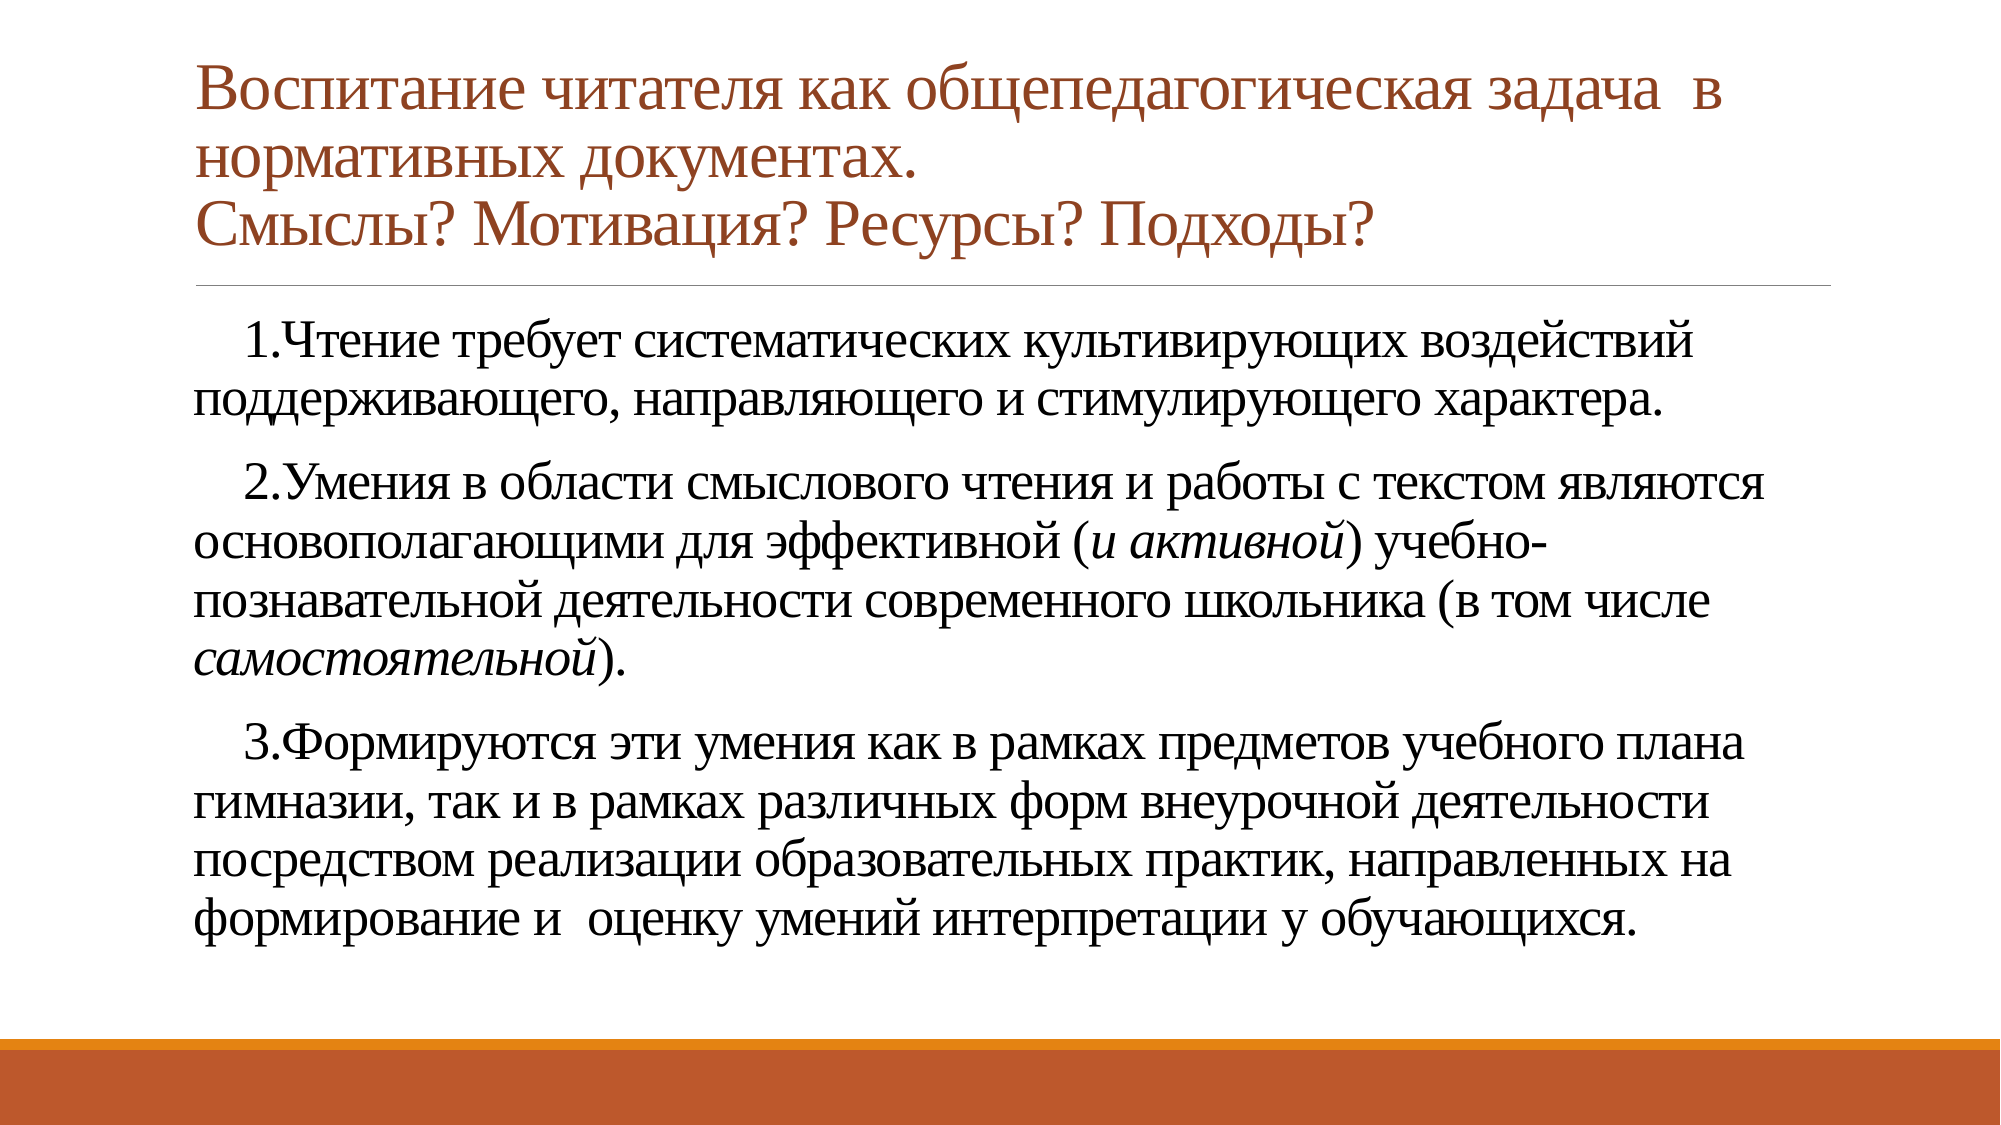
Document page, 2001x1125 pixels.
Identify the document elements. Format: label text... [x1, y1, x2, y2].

list 1.Чтение требует систематических культивирующих воздействий поддерживающего, направляющего и стимулирующего характера. 2.Умения в области смыслового чтения и работы с текстом являются основополагающими для эффективной (и активной) учебно-познавательной деятельности современного школьника (в том числе самостоятельной). 3.Формируются эти умения как в рамках предметов учебного плана гимназии, так и в рамках различных форм внеурочной деятельности посредством реализации образовательных практик, направленных на формирование и оценку умений интерпретации у обучающихся. [180, 302, 1830, 963]
title Воспитание читателя как общепедагогическая задача в нормативных документах. Смыслы? Мотивация? Ресурсы? Подходы? [180, 47, 1830, 267]
